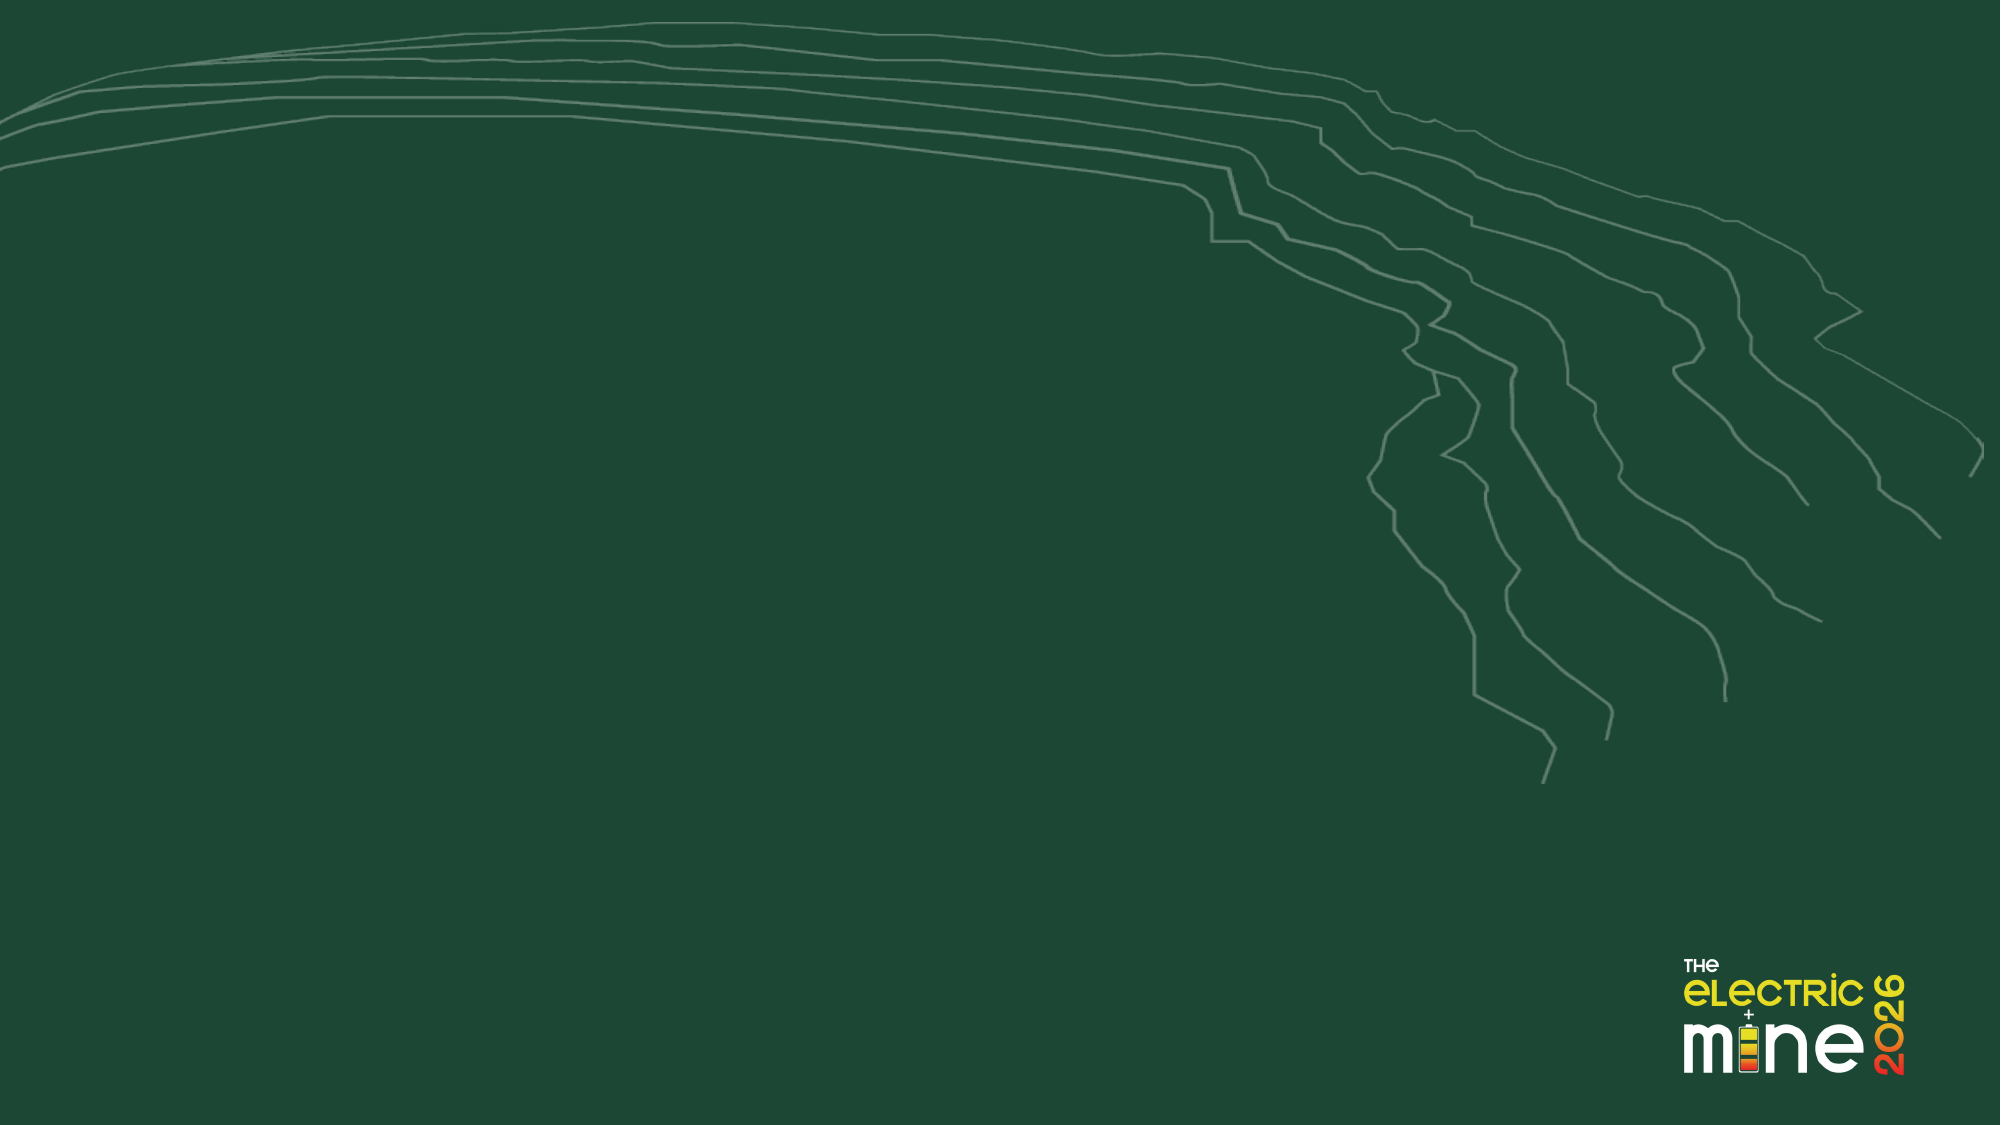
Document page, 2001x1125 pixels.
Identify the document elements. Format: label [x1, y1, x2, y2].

picture [1674, 956, 1914, 1076]
